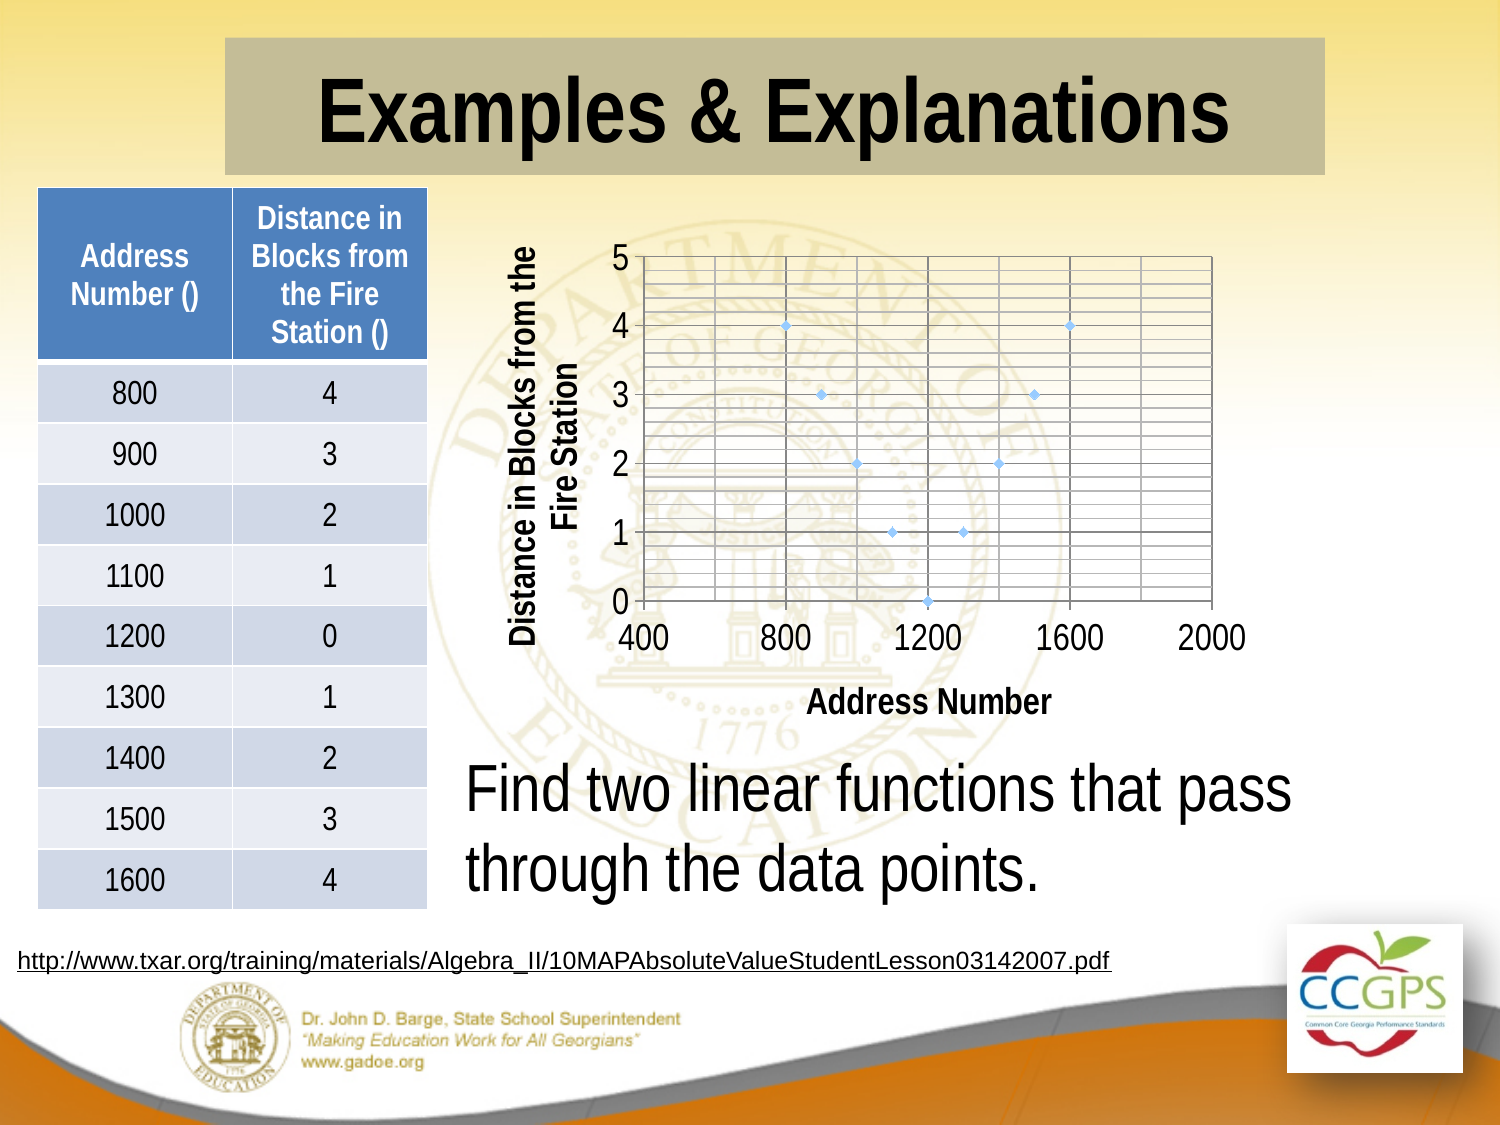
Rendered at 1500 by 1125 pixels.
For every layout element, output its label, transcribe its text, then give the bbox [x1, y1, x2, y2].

picture [0, 0, 1500, 1125]
subtitle Find two linear functions that pass through the data points. [449, 737, 1413, 926]
chart [462, 224, 1263, 759]
title Examples & Explanations [224, 37, 1326, 176]
text_box http://www.txar.org/training/materials/Algebra_II/10MAPAbsoluteValueStudentLesson03142007.pdf [2, 937, 1127, 982]
